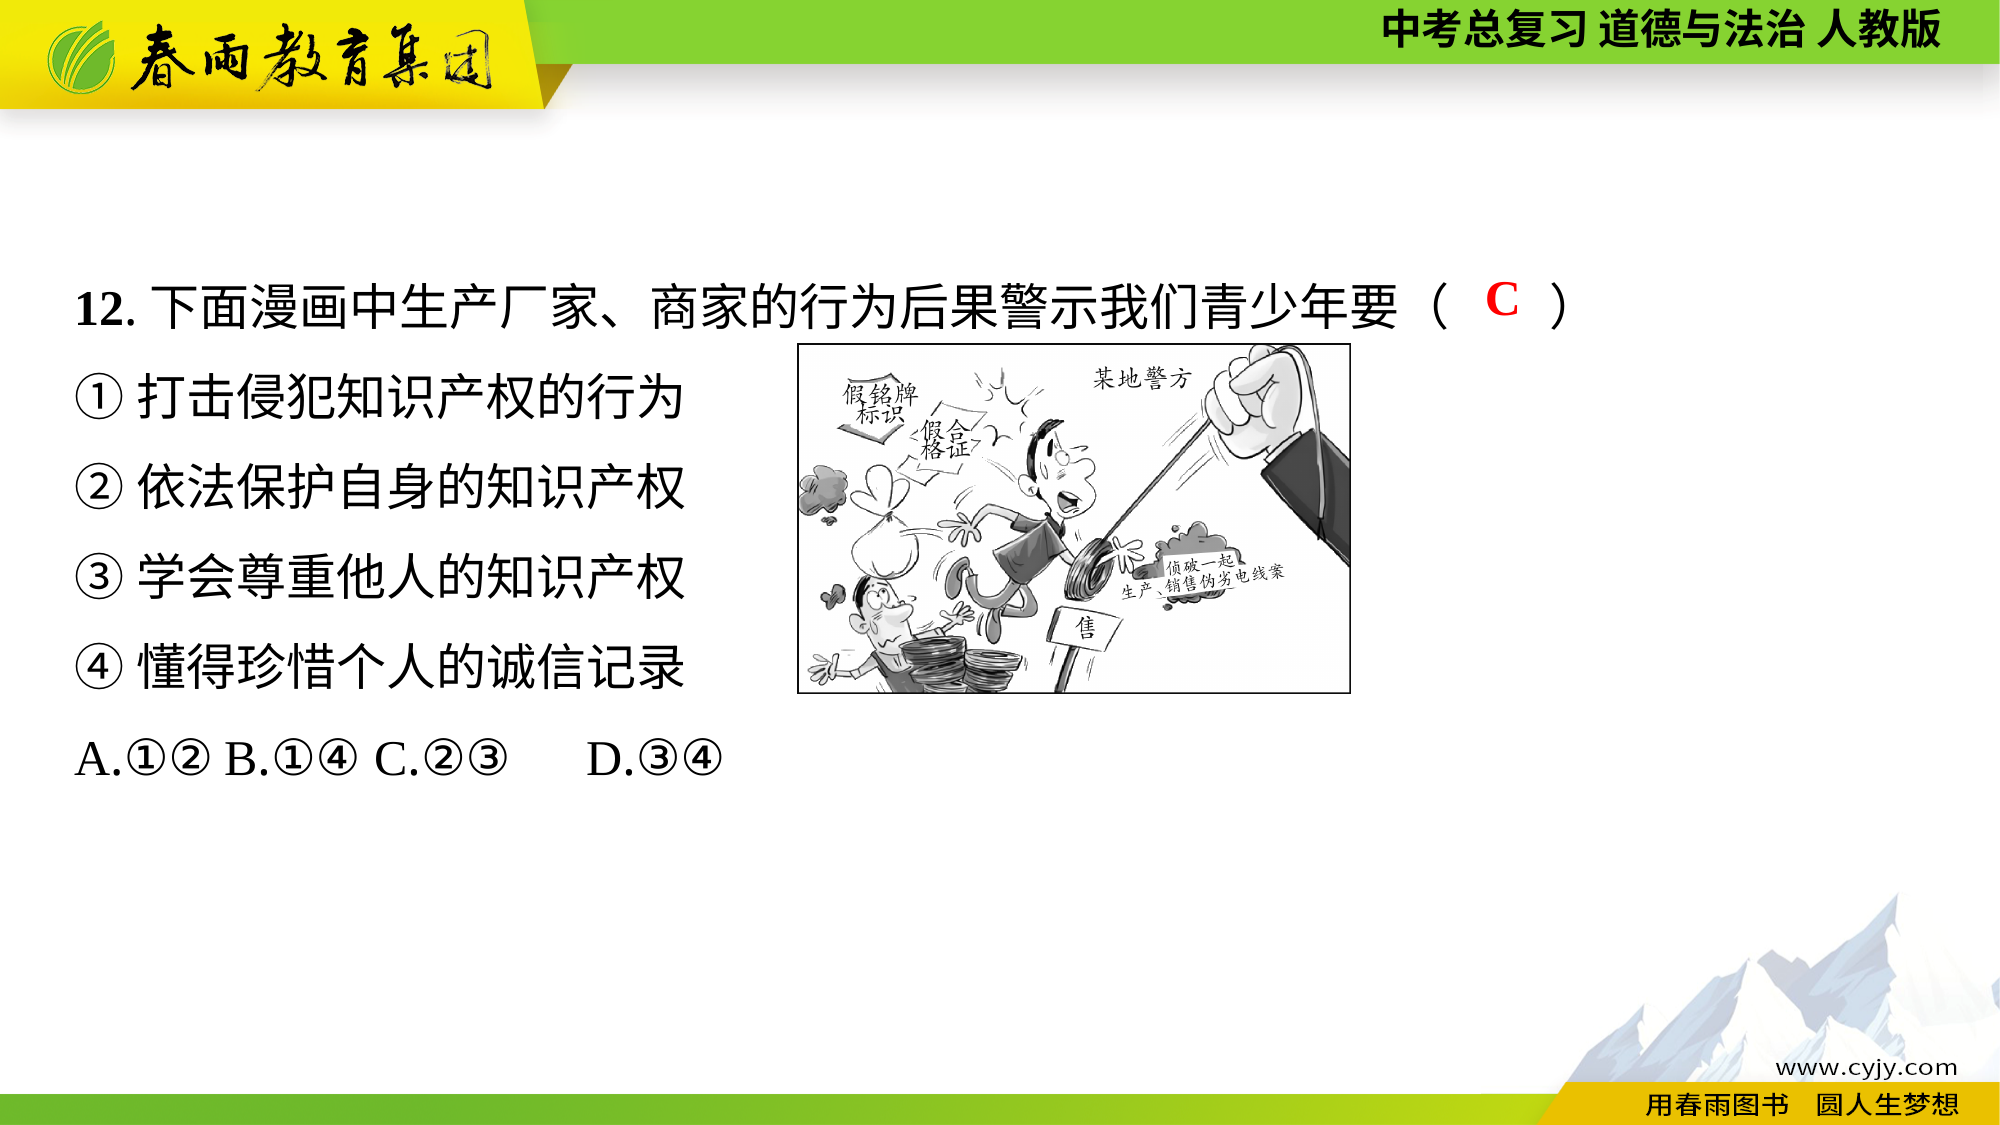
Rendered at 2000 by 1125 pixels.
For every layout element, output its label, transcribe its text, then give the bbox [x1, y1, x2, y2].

list 12.下面漫画中生产厂家、商家的行为后果警示我们青少年要（ ） ①打击侵犯知识产权的行为 ②依法保护自身的知识产权 ③学会尊重他人的知识产权 ④懂得珍惜个人的诚信记录 A.①② B.①④ C.②③ D.③④ [59, 238, 1944, 799]
picture [0, 0, 2000, 1125]
text_box C [1470, 258, 1536, 333]
